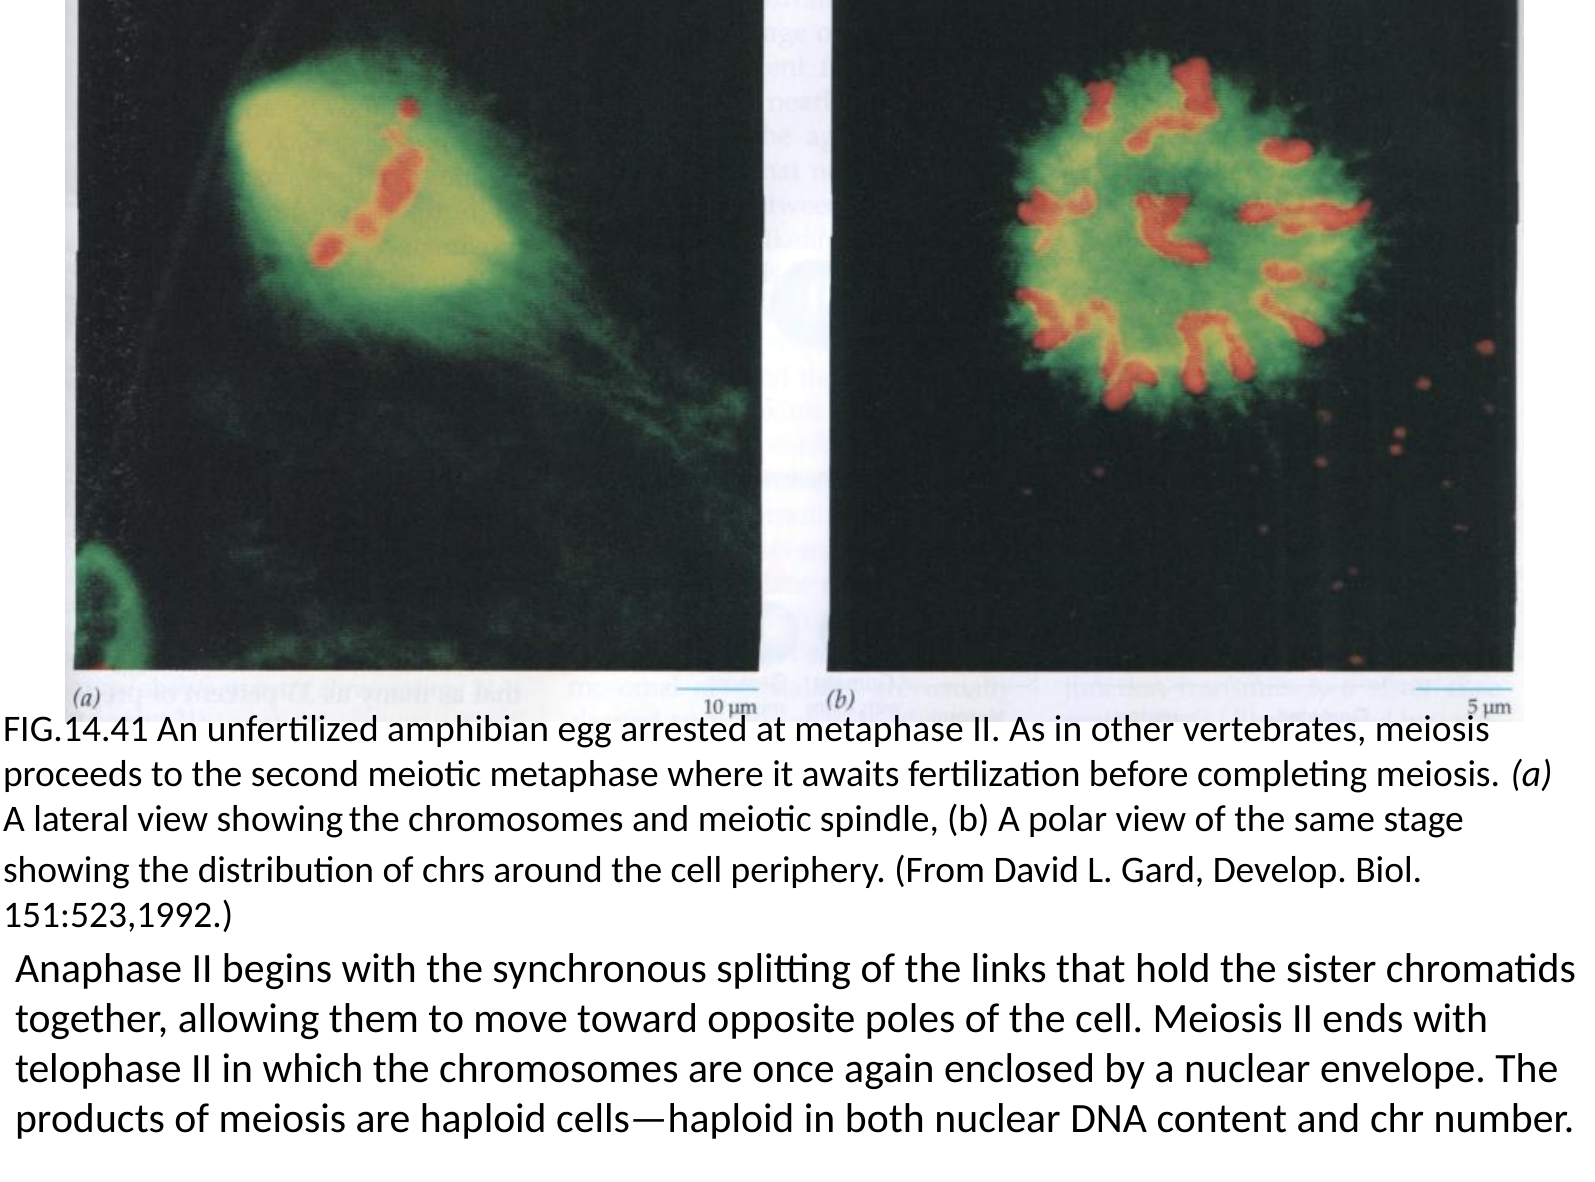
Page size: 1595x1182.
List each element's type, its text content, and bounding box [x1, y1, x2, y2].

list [64, 0, 1525, 722]
text_box FIG.14.41 An unfertilized amphibian egg arrested at metaphase II. As in other vertebrates, meiosis proceeds to the second meiotic metaphase where it awaits fertilization before completing meiosis. (a) A lateral view showing the chromosomes and meiotic spindle, (b) A polar view of the same stage showing the distribution of chrs around the cell periphery. (From David L. Gard, Develop. Biol. 151:523,1992.) [0, 696, 1595, 988]
text_box Anaphase II begins with the synchronous splitting of the links that hold the sister chromatids together, allowing them to move toward opposite poles of the cell. Meiosis II ends with telophase II in which the chromosomes are once again enclosed by a nuclear envelope. The products of meiosis are haploid cells—haploid in both nuclear DNA content and chr number. [0, 988, 1595, 1149]
